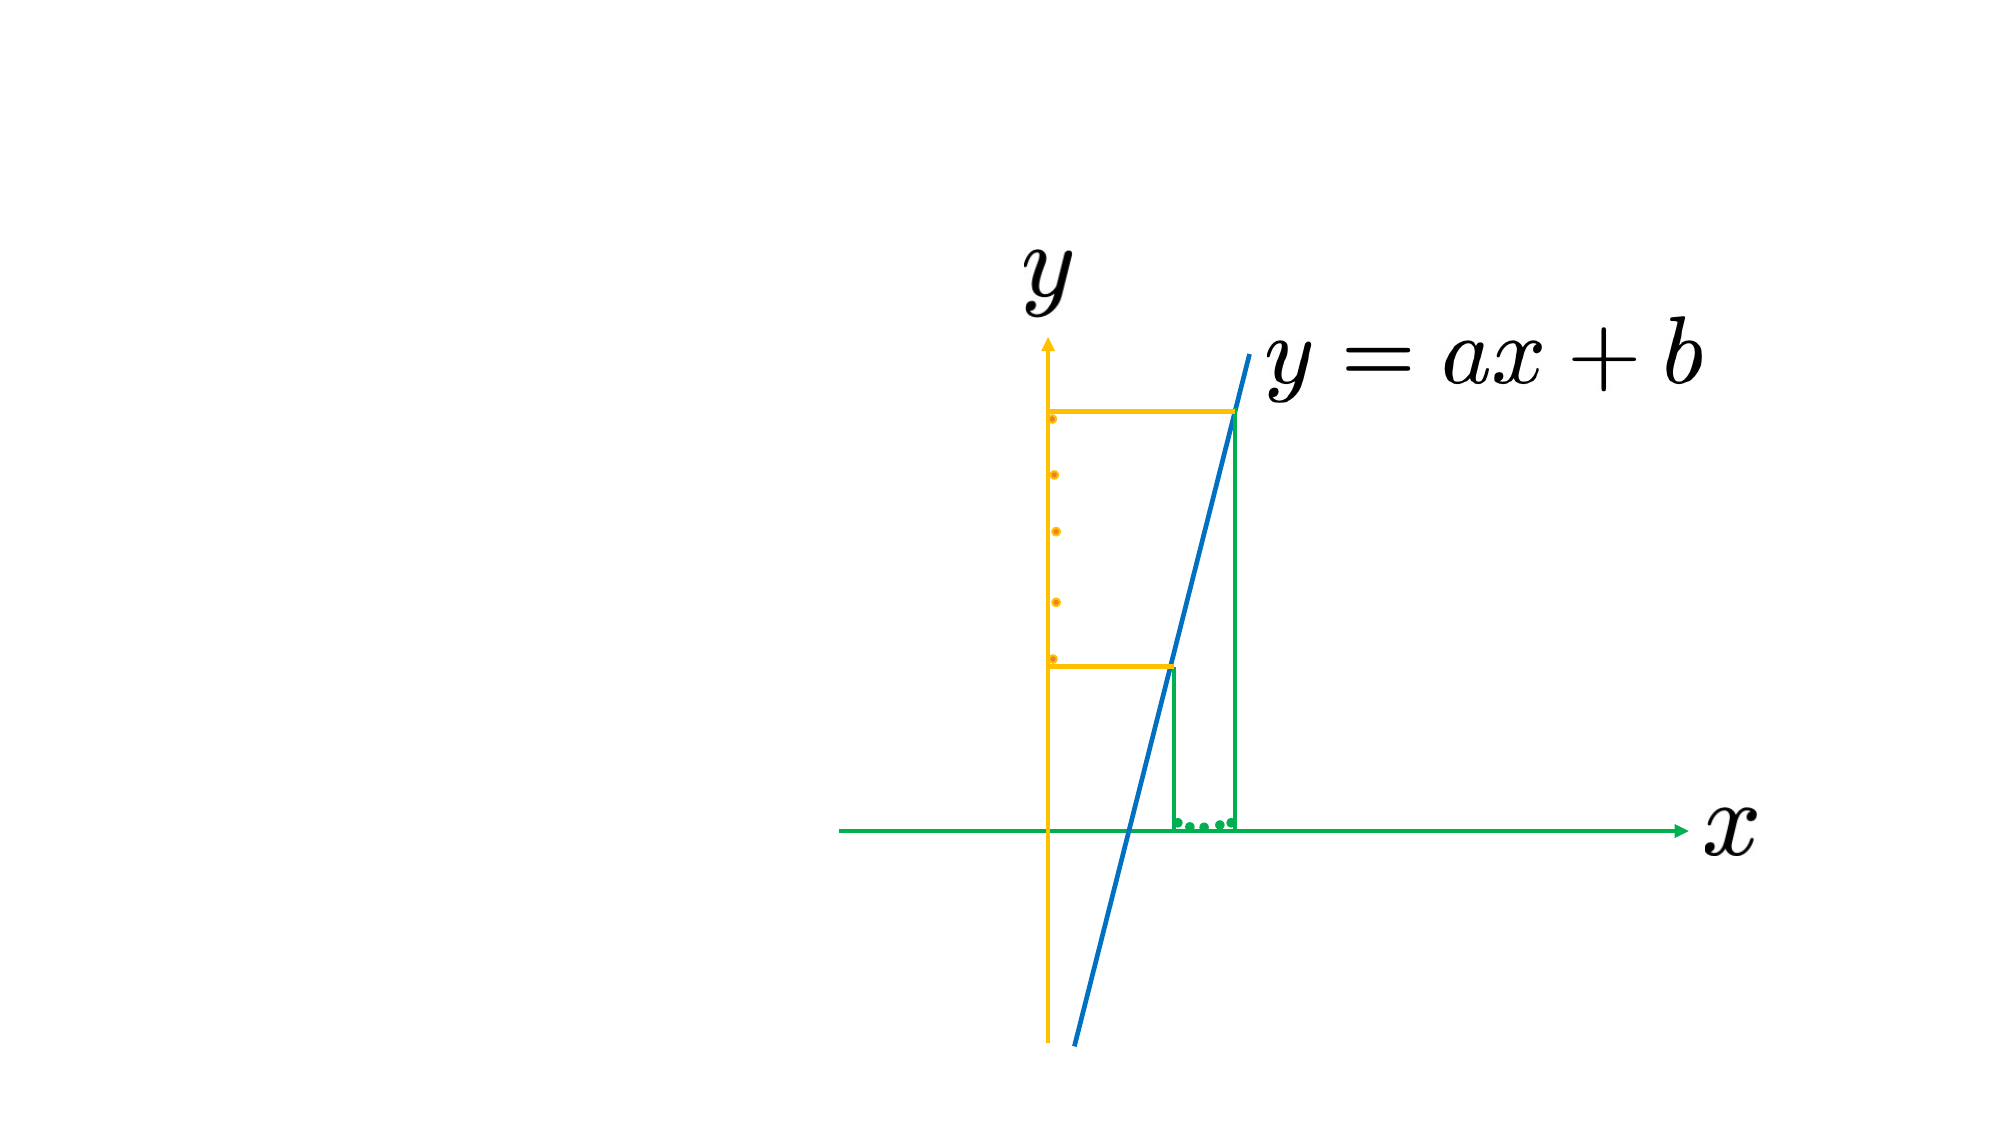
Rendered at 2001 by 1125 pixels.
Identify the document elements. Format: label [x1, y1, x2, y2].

text_box [1074, 354, 1250, 1047]
text_box [1050, 470, 1060, 480]
text_box [1051, 597, 1061, 608]
picture [1024, 249, 1073, 318]
picture [1267, 316, 1702, 403]
text_box [1050, 654, 1058, 664]
text_box [1051, 526, 1061, 537]
text_box [1050, 414, 1058, 424]
picture [1705, 807, 1758, 856]
